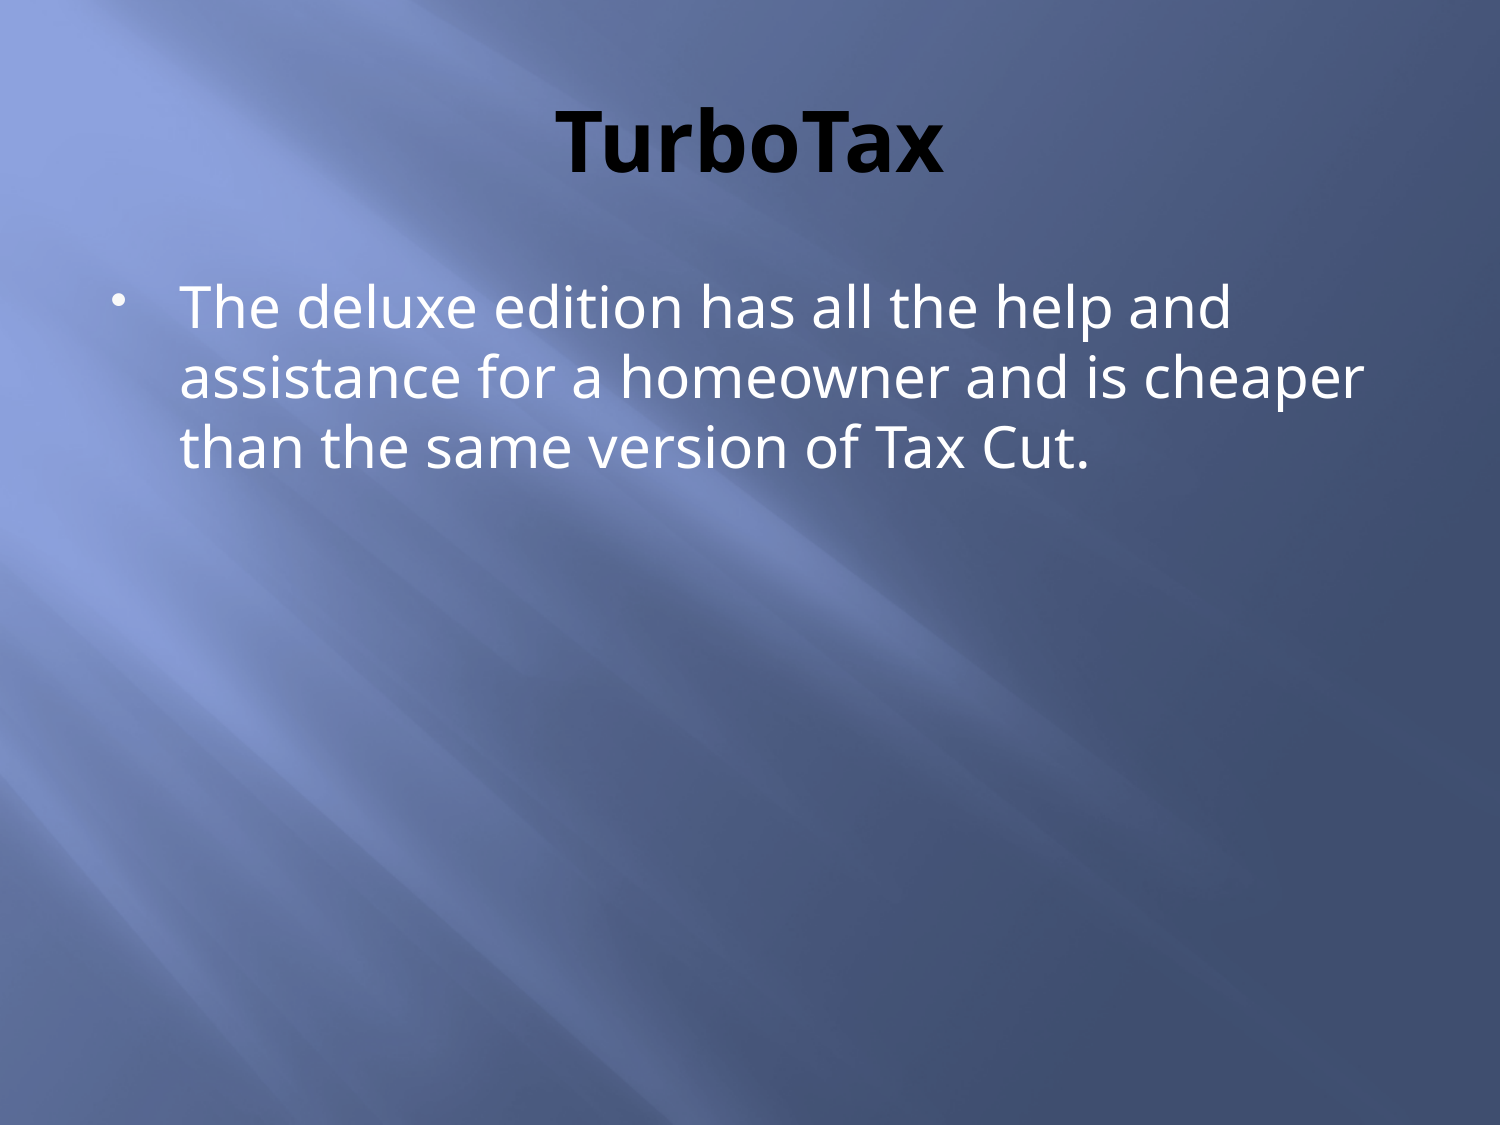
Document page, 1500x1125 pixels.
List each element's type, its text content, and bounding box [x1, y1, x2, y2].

title TurboTax [75, 45, 1425, 233]
list The deluxe edition has all the help and assistance for a homeowner and is cheaper than the same version of Tax Cut. [75, 262, 1425, 1035]
